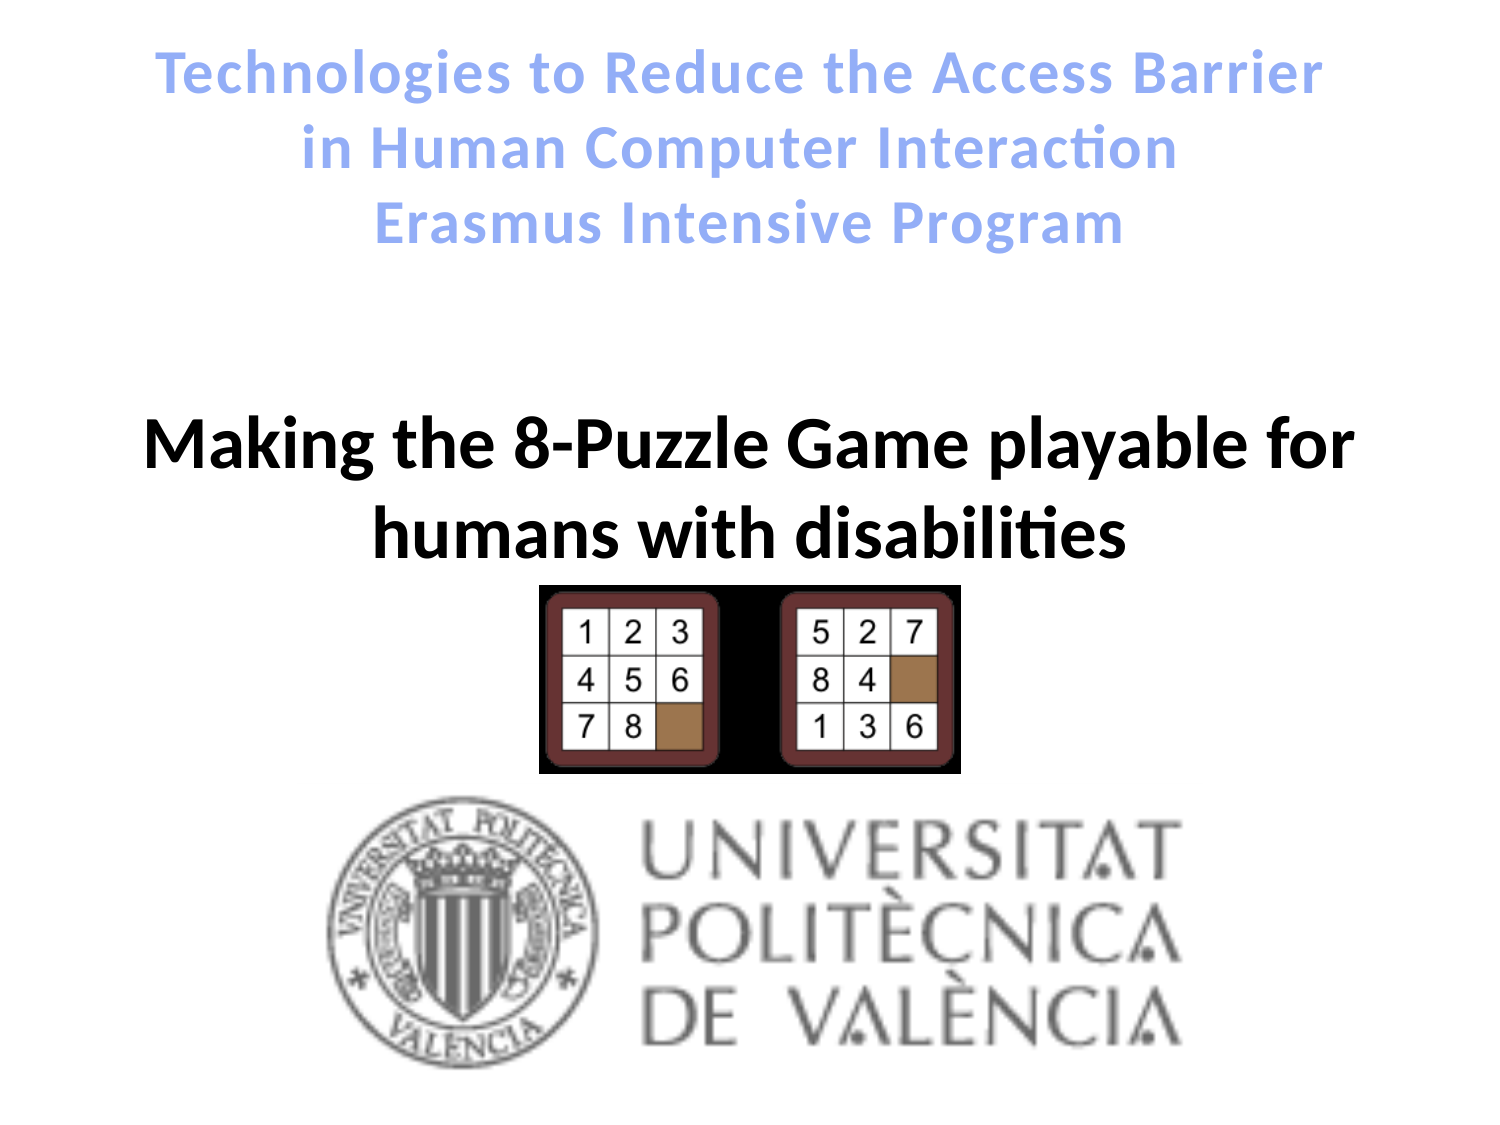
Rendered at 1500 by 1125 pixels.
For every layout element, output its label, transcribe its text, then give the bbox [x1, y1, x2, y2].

text_box Making the 8-Puzzle Game playable for humans with disabilities [93, 386, 1407, 582]
picture [538, 585, 962, 774]
picture [297, 782, 1203, 1091]
text_box Technologies to Reduce the Access Barrier in Human Computer Interaction Erasmus Intensive Program [140, 23, 1360, 264]
